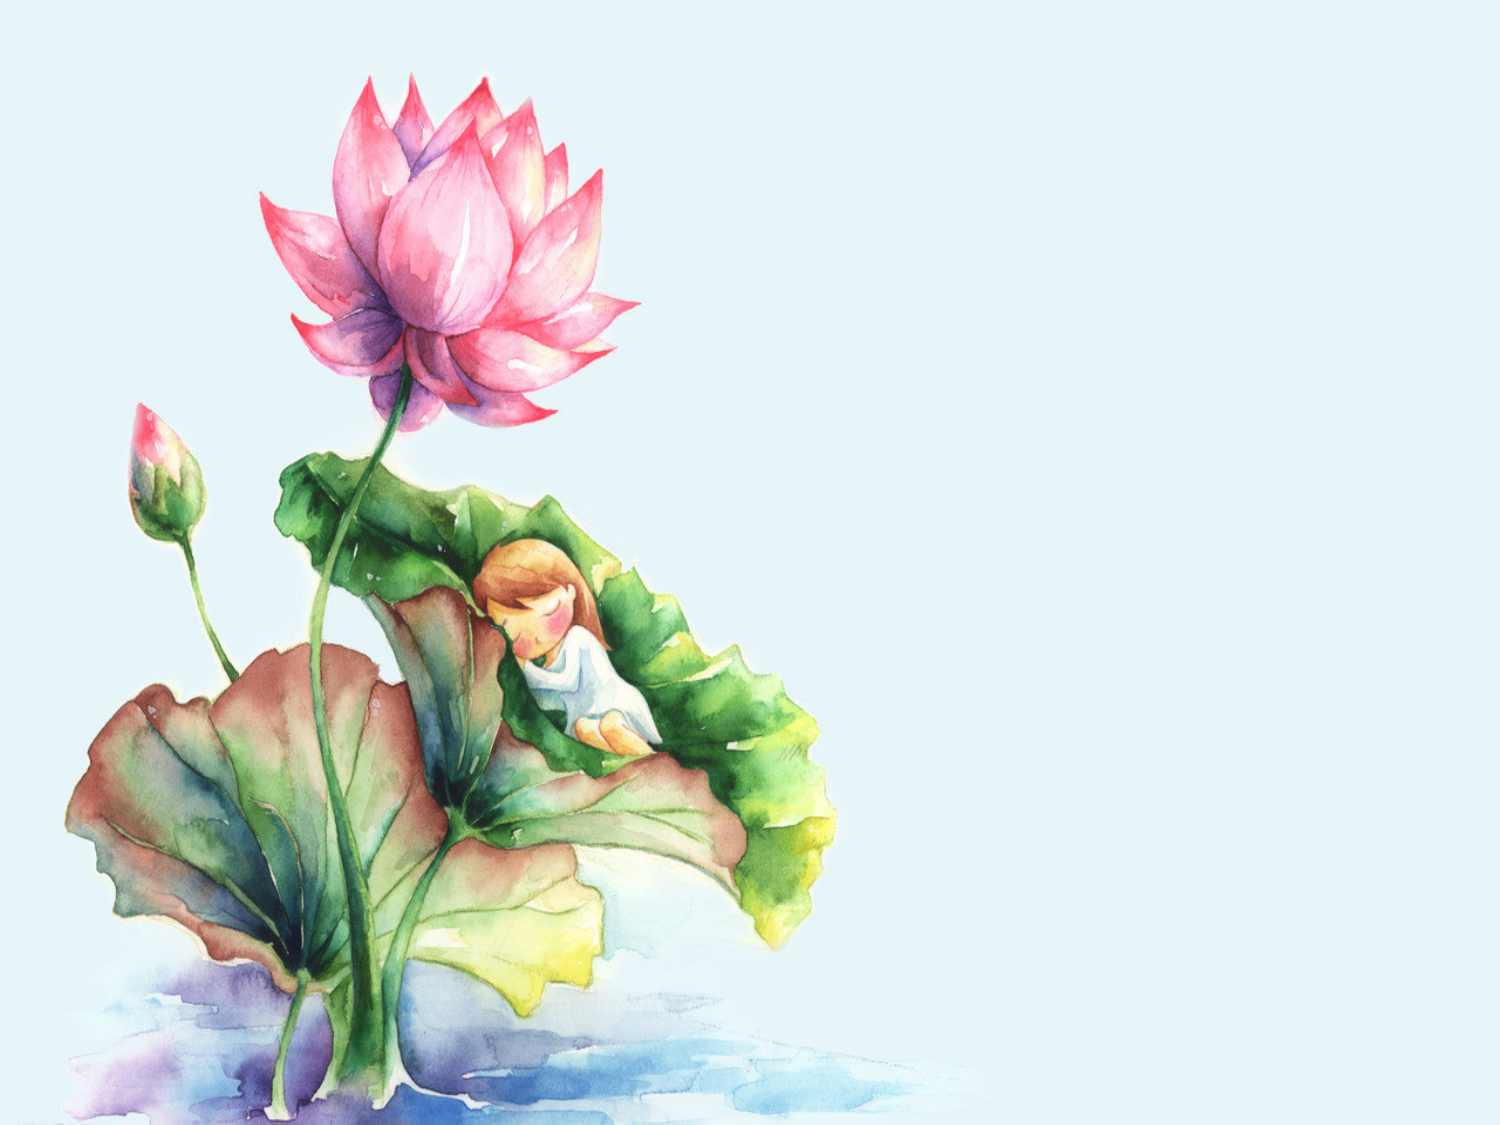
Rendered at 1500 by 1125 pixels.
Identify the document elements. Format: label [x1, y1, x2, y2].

list [0, 0, 1500, 1125]
